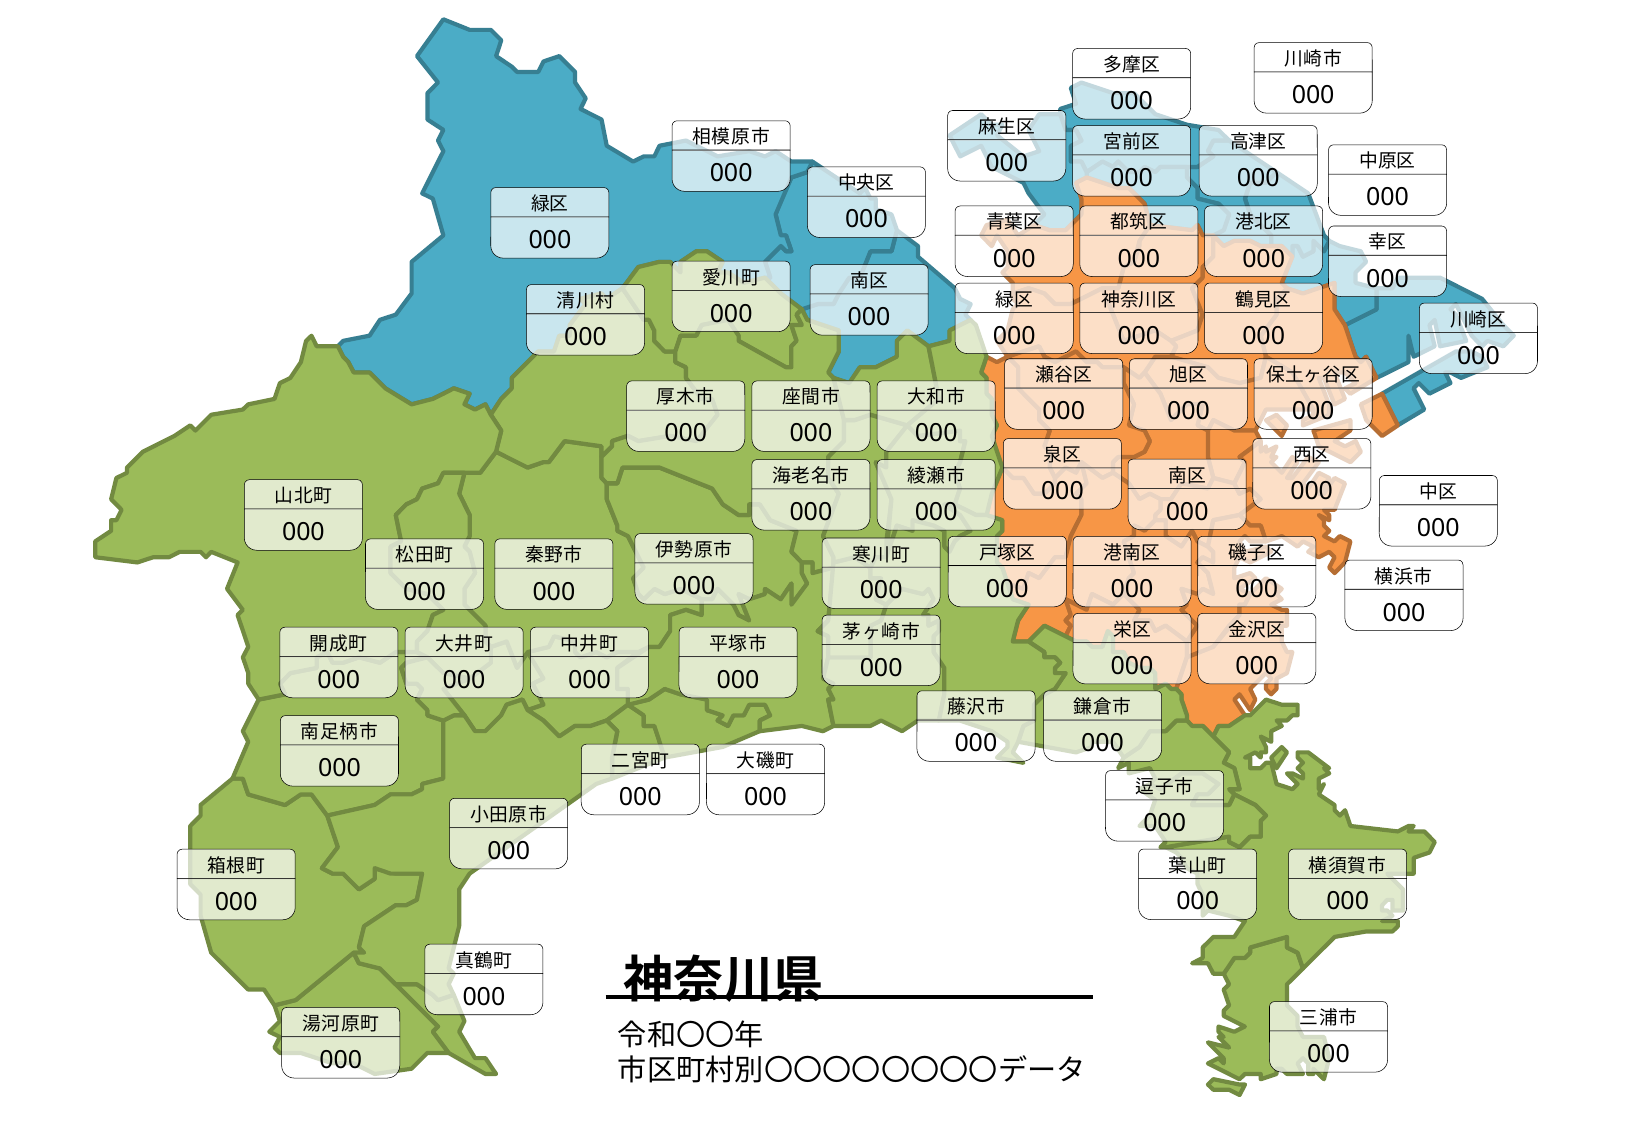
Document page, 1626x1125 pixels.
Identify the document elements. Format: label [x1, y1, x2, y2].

text_box [1269, 1001, 1388, 1073]
text_box [1197, 614, 1317, 685]
text_box [821, 615, 941, 686]
text_box [947, 536, 1067, 608]
text_box [1043, 690, 1162, 762]
text_box [1079, 282, 1199, 354]
text_box [1072, 125, 1191, 197]
text_box [279, 627, 399, 699]
text_box [916, 690, 1036, 762]
text_box [1138, 848, 1257, 920]
text_box [244, 479, 363, 551]
text_box [1328, 225, 1447, 297]
text_box [1379, 475, 1498, 547]
text_box [1079, 205, 1199, 277]
text_box [1328, 144, 1447, 216]
text_box [1072, 48, 1191, 120]
text_box [678, 627, 798, 699]
text_box [1204, 205, 1323, 277]
text_box [281, 1007, 401, 1079]
text_box [1253, 42, 1373, 114]
text_box [1288, 848, 1407, 920]
text_box [1003, 438, 1122, 510]
text_box [1252, 438, 1372, 510]
text_box [94, 19, 1514, 1096]
text_box [626, 380, 746, 452]
text_box [821, 539, 941, 609]
text_box [1072, 615, 1192, 685]
text_box [1253, 358, 1373, 430]
text_box [706, 744, 825, 816]
text_box [404, 627, 524, 699]
text_box [280, 715, 399, 787]
text_box [671, 260, 791, 332]
text_box [876, 380, 996, 452]
text_box [947, 110, 1067, 182]
text_box [1204, 282, 1323, 354]
text_box [634, 533, 754, 605]
text_box [581, 744, 700, 816]
text_box [1198, 125, 1318, 197]
text_box [1004, 358, 1124, 430]
text_box [751, 460, 871, 531]
text_box [176, 849, 296, 921]
text_box [809, 264, 929, 336]
text_box [1105, 770, 1224, 842]
text_box [1344, 559, 1464, 631]
text_box [424, 943, 544, 1016]
text_box [1127, 458, 1247, 530]
text_box [490, 187, 610, 259]
text_box [449, 798, 568, 870]
text_box [1072, 536, 1192, 608]
text_box [1129, 358, 1248, 430]
text_box [954, 282, 1074, 354]
text_box [1197, 536, 1317, 608]
text_box [530, 627, 649, 699]
text_box [365, 538, 484, 610]
text_box [807, 166, 926, 238]
text_box [1419, 302, 1538, 374]
text_box [954, 205, 1074, 277]
text_box [671, 120, 791, 192]
text_box [494, 538, 614, 610]
text_box [876, 459, 996, 531]
text_box [751, 380, 871, 452]
text_box [526, 284, 645, 356]
